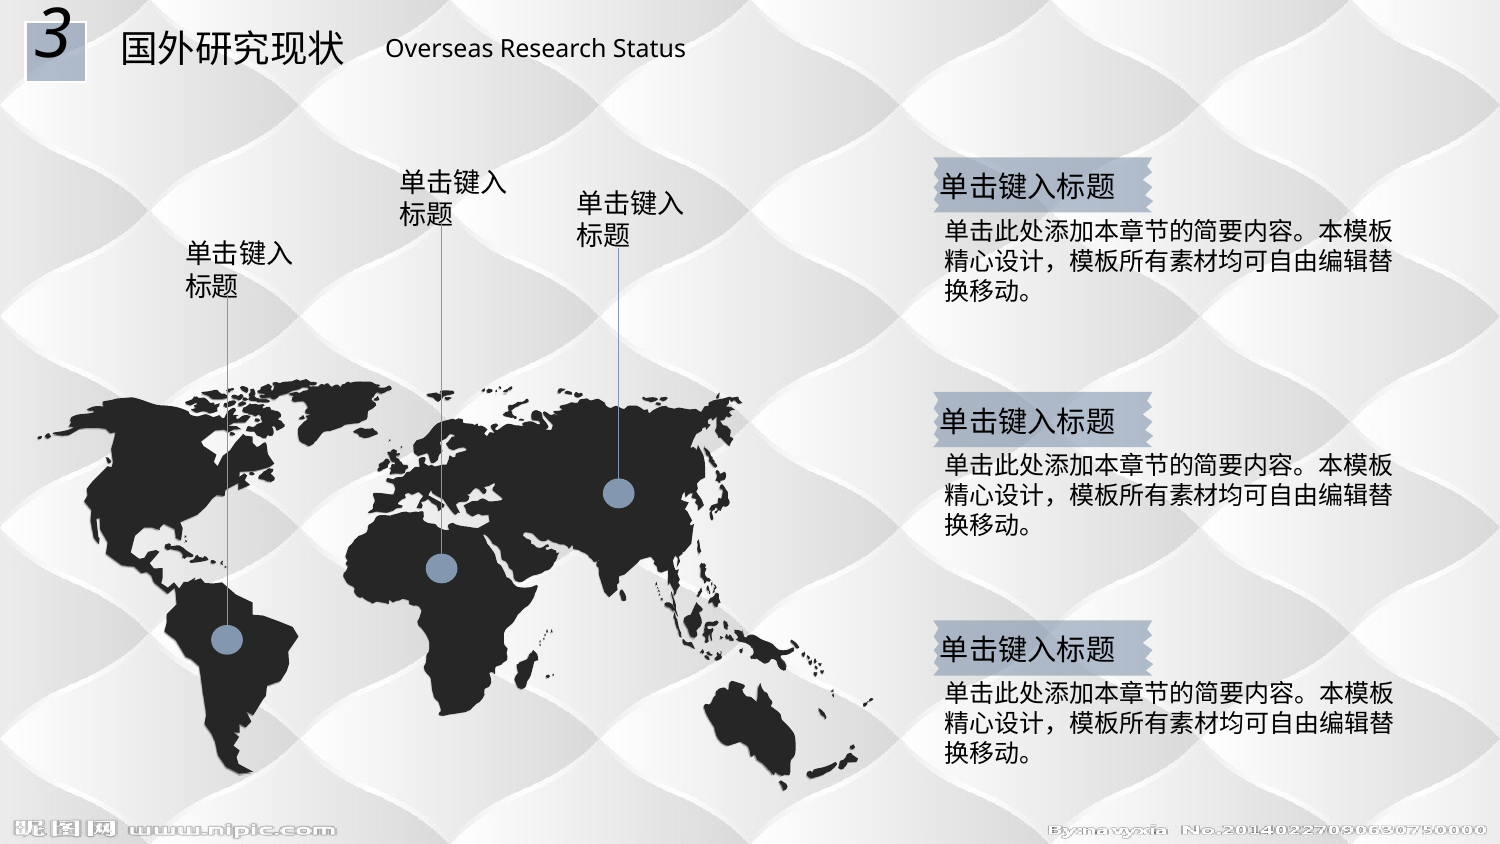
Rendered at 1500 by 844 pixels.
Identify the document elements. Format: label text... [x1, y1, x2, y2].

text_box [24, 79, 87, 83]
text_box [931, 619, 1155, 670]
text_box 单击键入标题 [917, 161, 1145, 211]
text_box 单击此处添加本章节的简要内容。本模板精心设计，模板所有素材均可自由编辑替换移动。 [929, 442, 1413, 548]
text_box [931, 156, 1155, 208]
text_box [931, 390, 1155, 442]
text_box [37, 379, 874, 791]
text_box Overseas Research Status [370, 24, 944, 70]
text_box 单击键入标题 [917, 624, 1145, 674]
text_box 3 [19, 0, 126, 79]
text_box 单击此处添加本章节的简要内容。本模板精心设计，模板所有素材均可自由编辑替换移动。 [929, 670, 1425, 775]
text_box 单击键入标题 [561, 178, 721, 259]
text_box 单击键入标题 [917, 395, 1145, 446]
picture [0, 0, 1500, 844]
text_box 国外研究现状 [126, 17, 681, 77]
text_box 单击此处添加本章节的简要内容。本模板精心设计，模板所有素材均可自由编辑替换移动。 [929, 208, 1413, 313]
text_box 单击键入标题 [384, 157, 544, 238]
text_box 单击键入标题 [170, 229, 329, 309]
